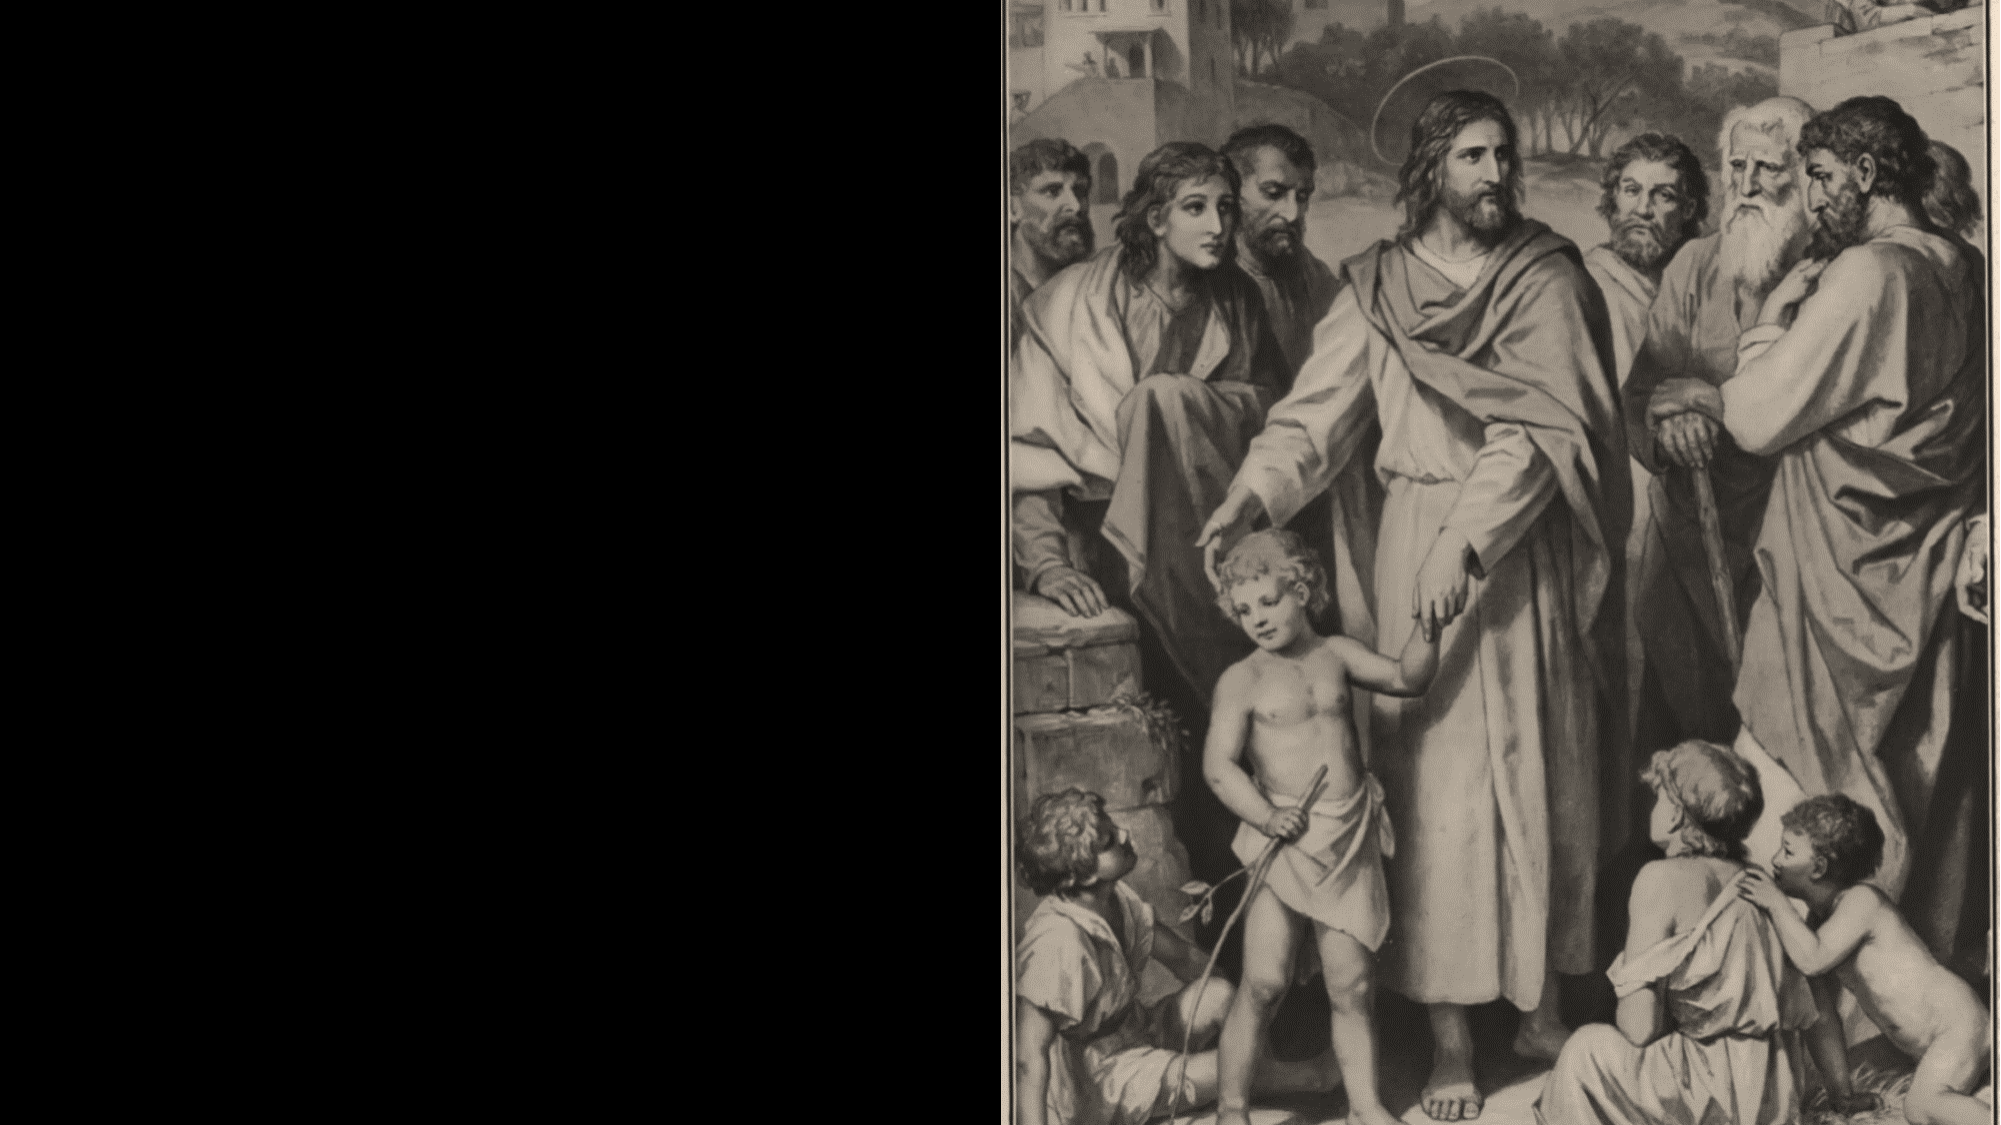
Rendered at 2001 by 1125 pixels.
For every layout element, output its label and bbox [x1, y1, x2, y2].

picture [1001, 0, 2000, 1125]
